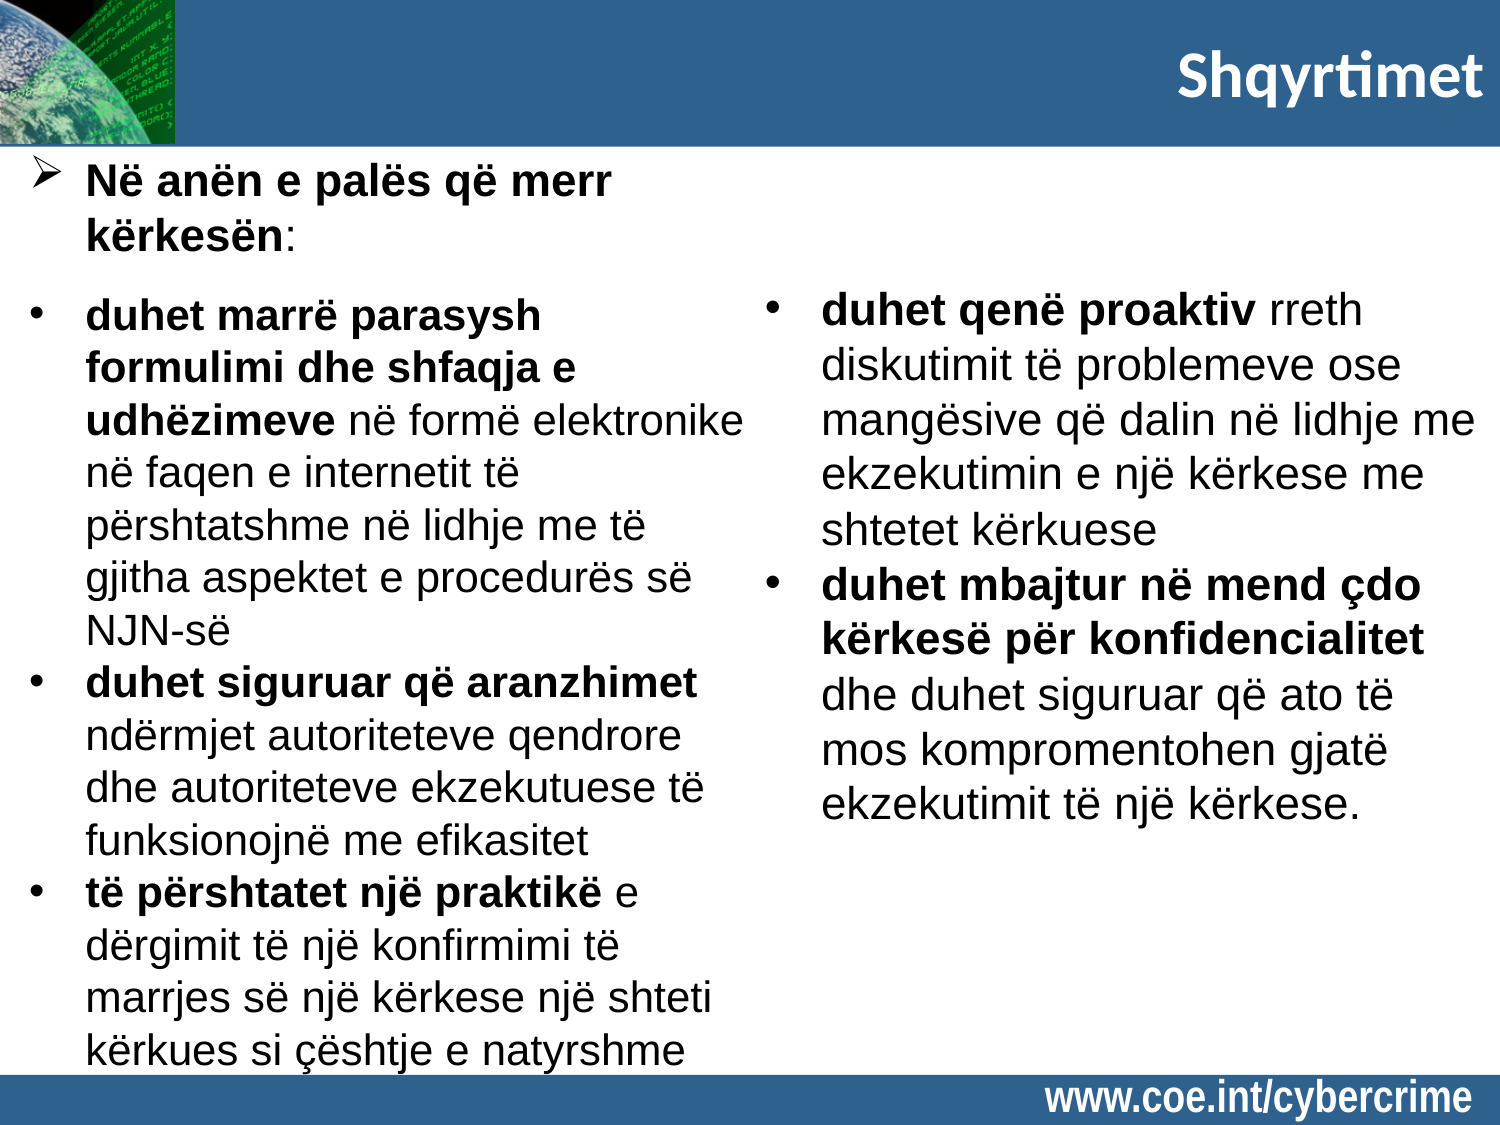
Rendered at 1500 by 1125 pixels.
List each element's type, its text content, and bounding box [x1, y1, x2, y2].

text_box Shqyrtimet [179, 0, 1500, 149]
text_box [0, 1073, 1030, 1125]
text_box duhet qenë proaktiv rreth diskutimit të problemeve ose mangësive që dalin në lidhje me ekzekutimin e një kërkese me shtetet kërkuese duhet mbajtur në mend çdo kërkesë për konfidencialitet dhe duhet siguruar që ato të mos kompromentohen gjatë ekzekutimit të një kërkese. [749, 271, 1500, 892]
picture [0, 0, 175, 144]
text_box Në anën e palës që merr kërkesën: duhet marrë parasysh formulimi dhe shfaqja e udhëzimeve në formë elektronike në faqen e internetit të përshtatshme në lidhje me të gjitha aspektet e procedurës së NJN-së duhet siguruar që aranzhimet ndërmjet autoriteteve qendrore dhe autoriteteve ekzekutuese të funksionojnë me efikasitet të përshtatet një praktikë e dërgimit të një konfirmimi të marrjes së një kërkese një shteti kërkues si çështje e natyrshme [14, 143, 765, 1082]
text_box www.coe.int/cybercrime [1030, 1059, 1500, 1125]
